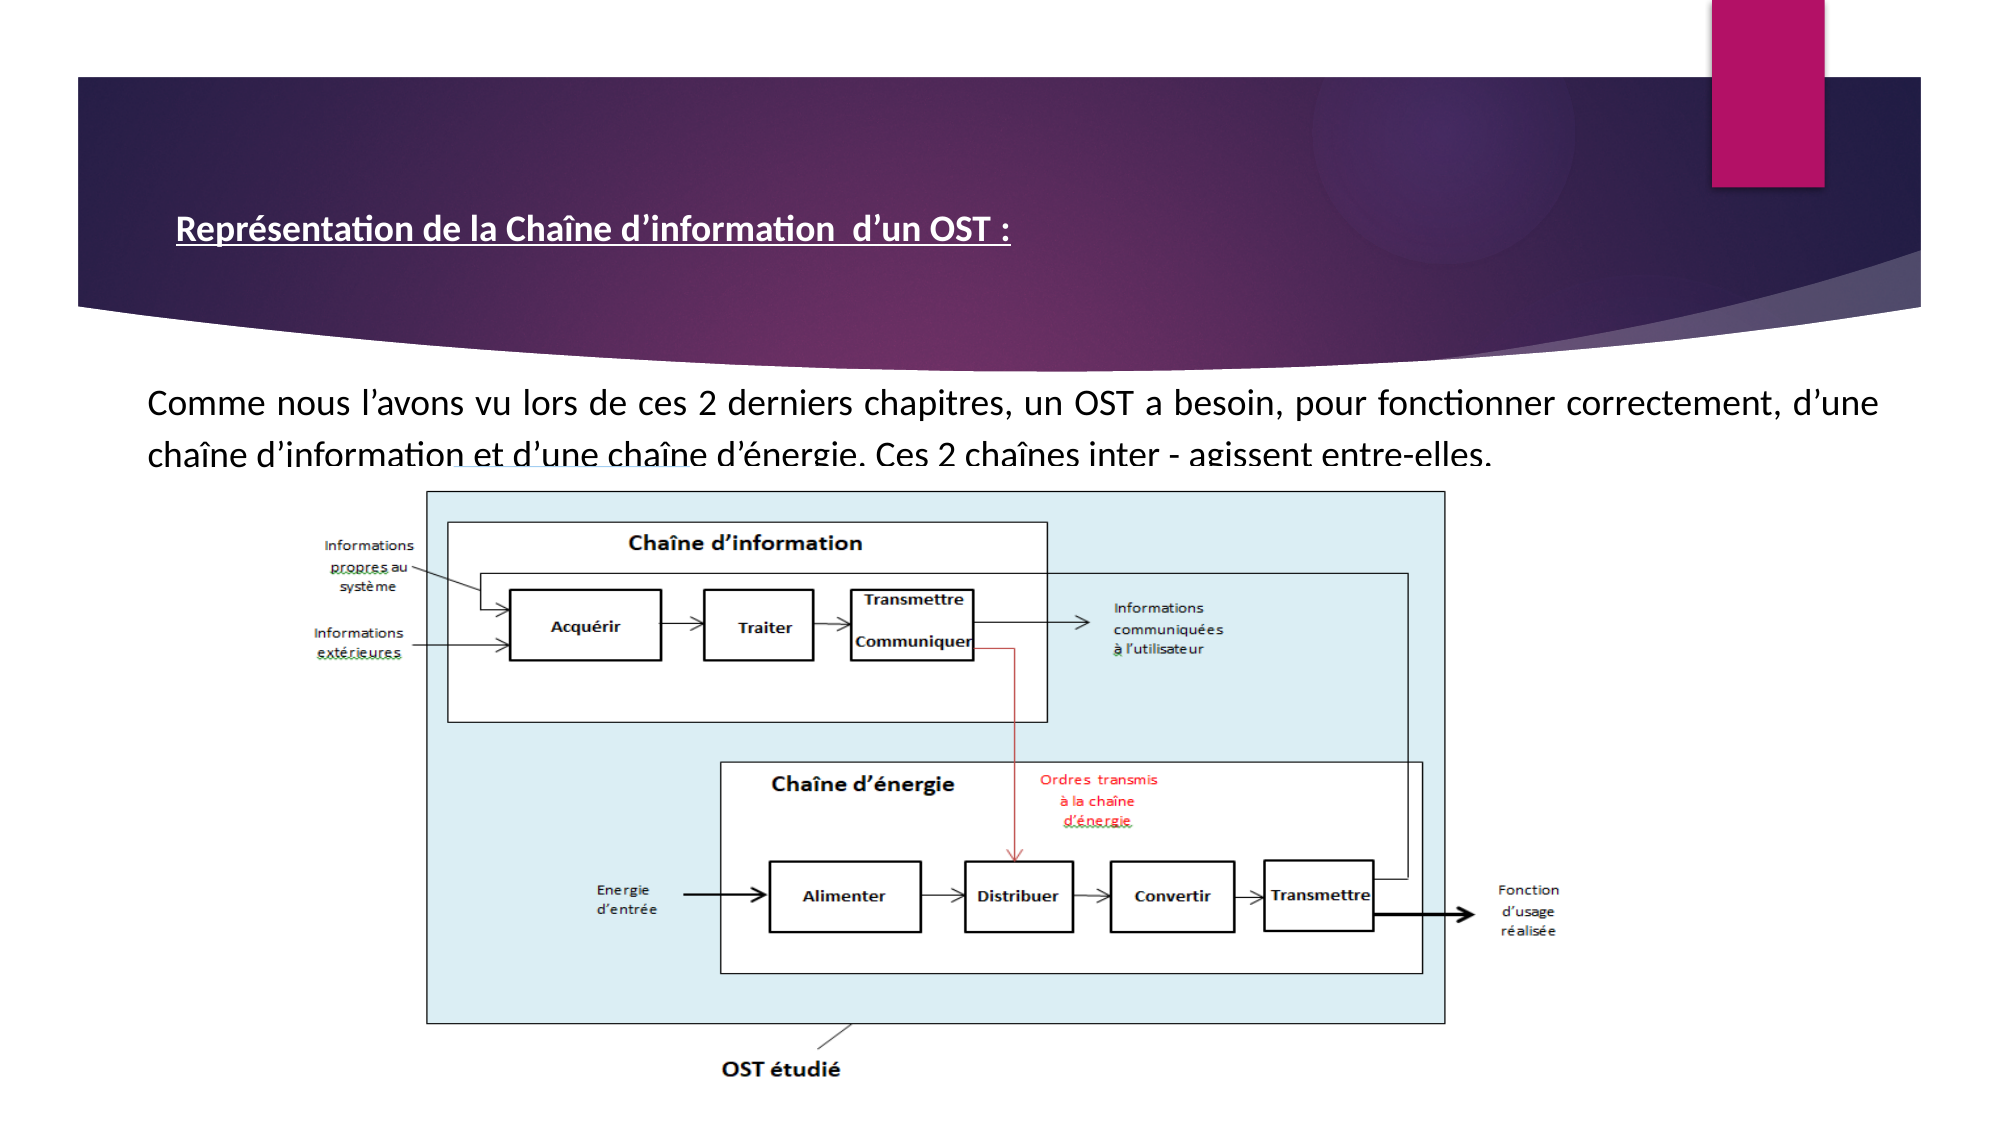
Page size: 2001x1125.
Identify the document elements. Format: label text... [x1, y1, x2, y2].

picture [306, 466, 1590, 1105]
text_box Comme nous l’avons vu lors de ces 2 derniers chapitres, un OST a besoin, pour fonctionner correctement, d’une chaîne d’information et d’une chaîne d’énergie. Ces 2 chaînes inter - agissent entre-elles. [132, 363, 1897, 483]
text_box Représentation de la Chaîne d’information d’un OST : [160, 189, 1026, 257]
